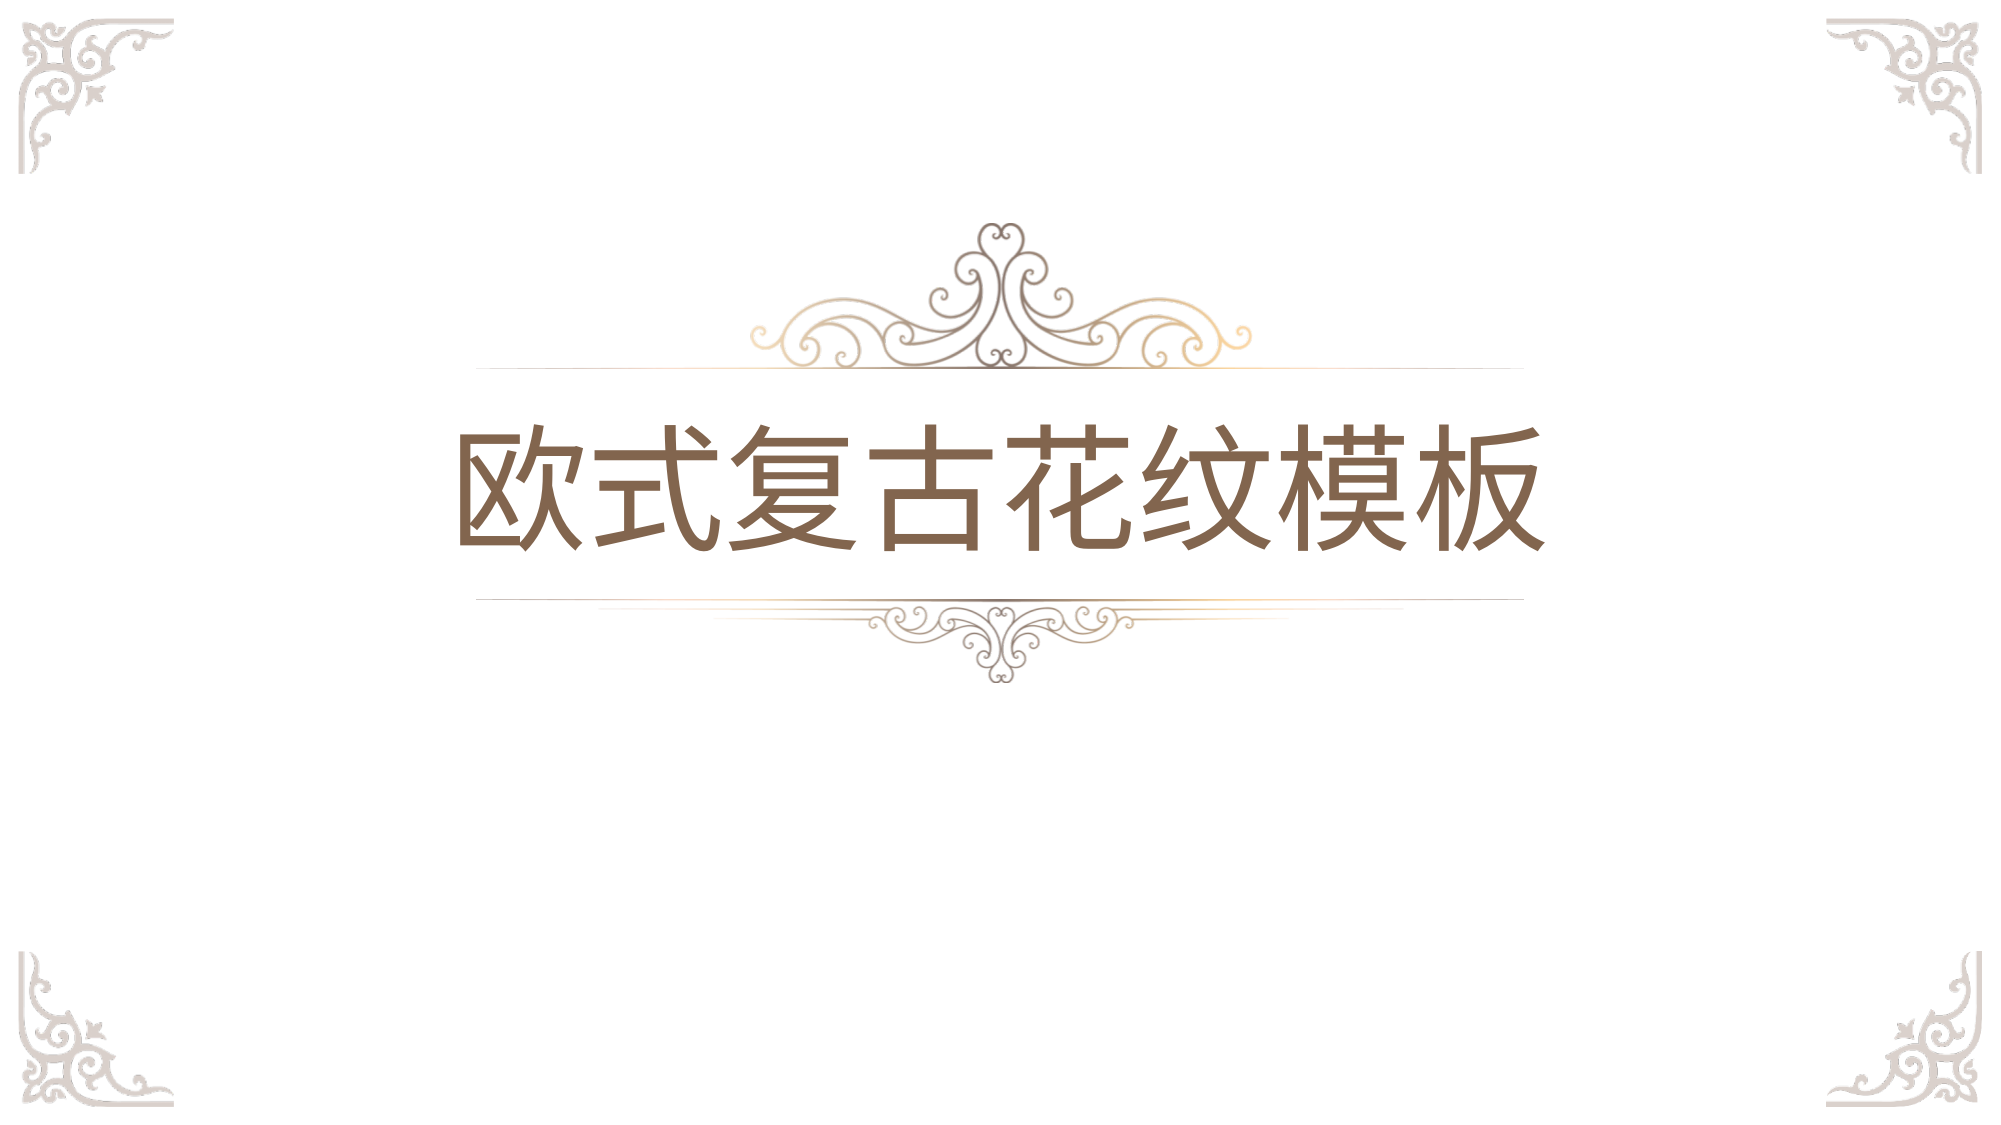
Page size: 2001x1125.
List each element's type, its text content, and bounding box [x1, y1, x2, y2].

picture [1826, 951, 1982, 1107]
picture [19, 19, 173, 173]
picture [19, 952, 173, 1106]
picture [476, 223, 1524, 369]
picture [476, 599, 1524, 684]
picture [1827, 19, 1981, 173]
text_box 欧式复古花纹模板 [422, 395, 1577, 576]
